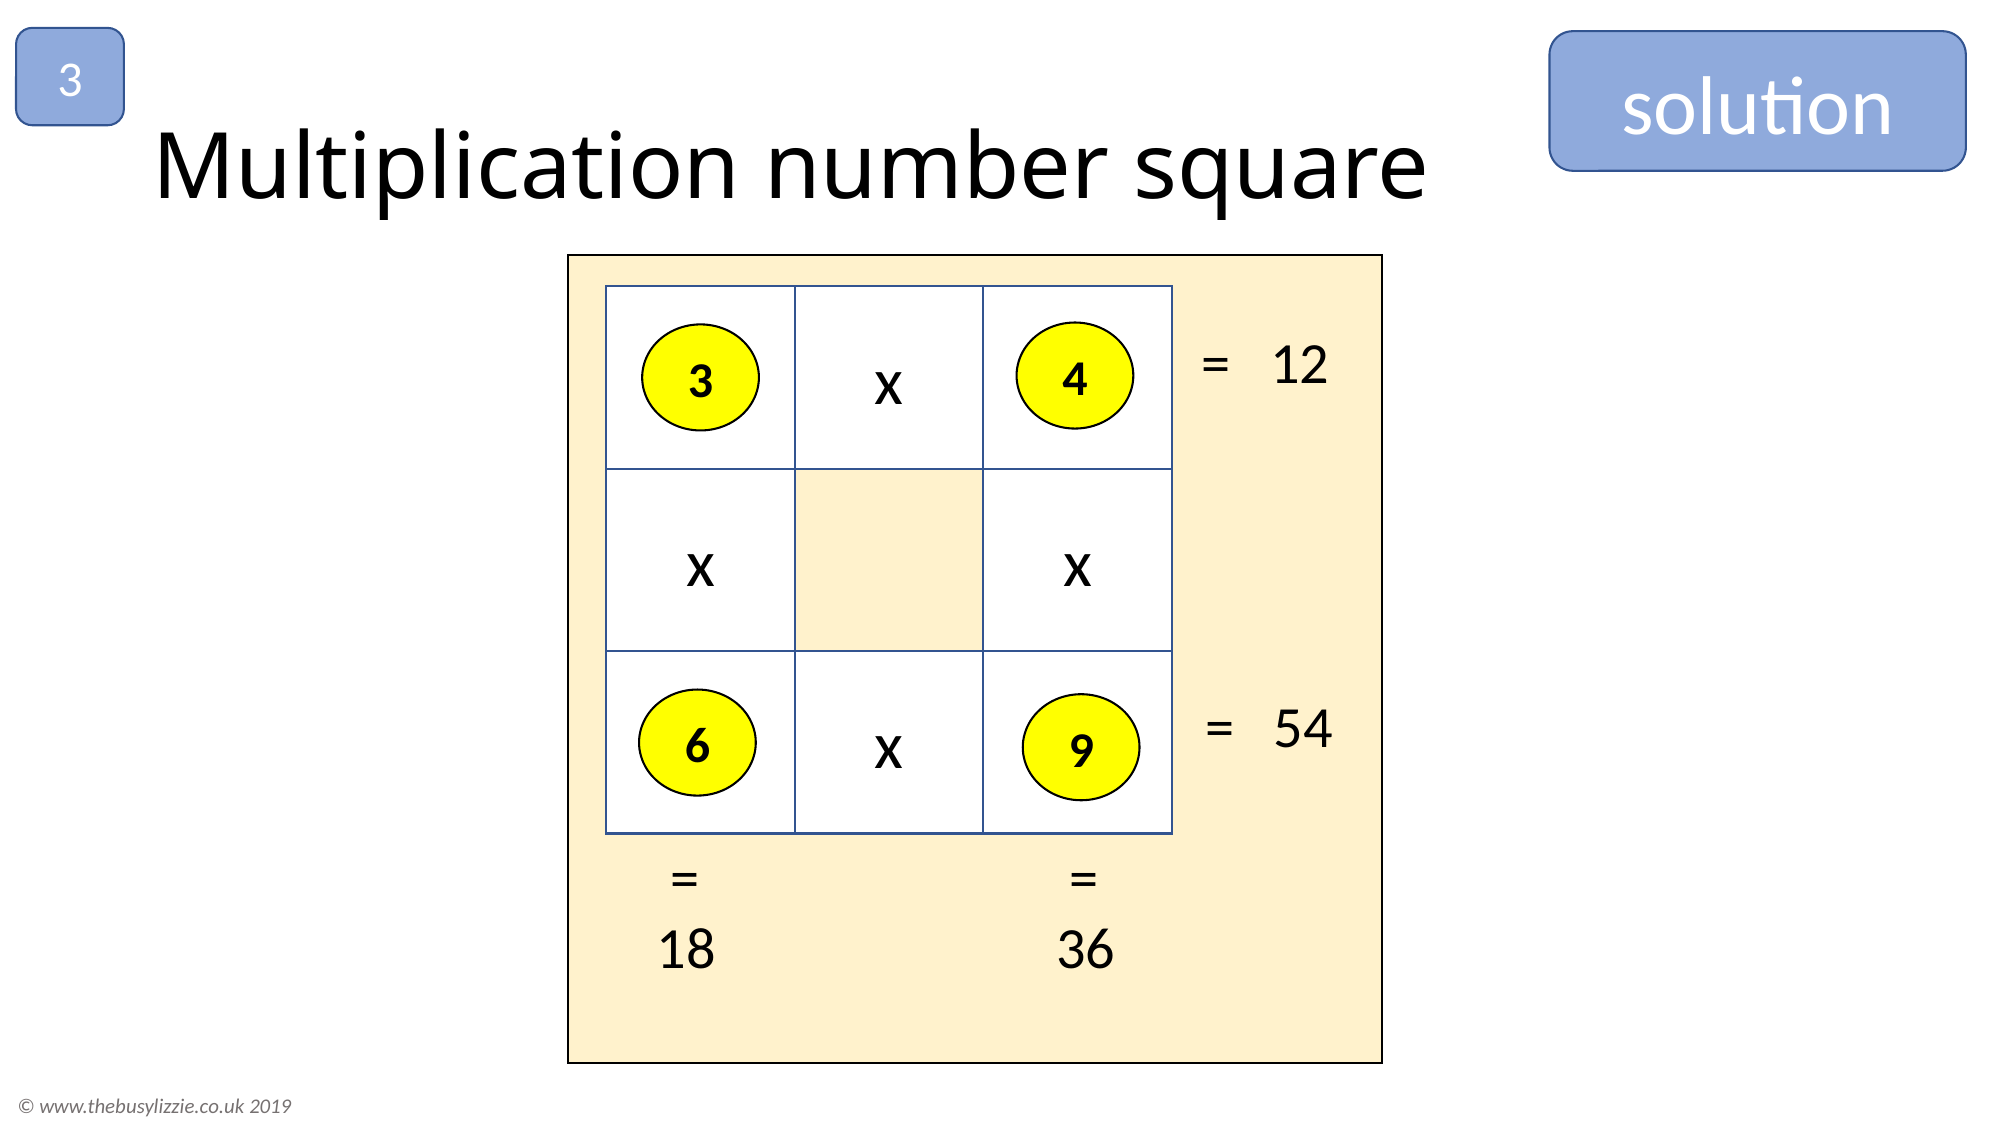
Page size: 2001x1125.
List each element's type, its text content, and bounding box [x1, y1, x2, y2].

text_box solution [1548, 30, 1967, 172]
title Multiplication number square [137, 59, 1863, 278]
text_box © www.thebusylizzie.co.uk 2019 [2, 1085, 311, 1125]
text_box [567, 255, 1432, 1064]
text_box 3 [14, 26, 125, 127]
